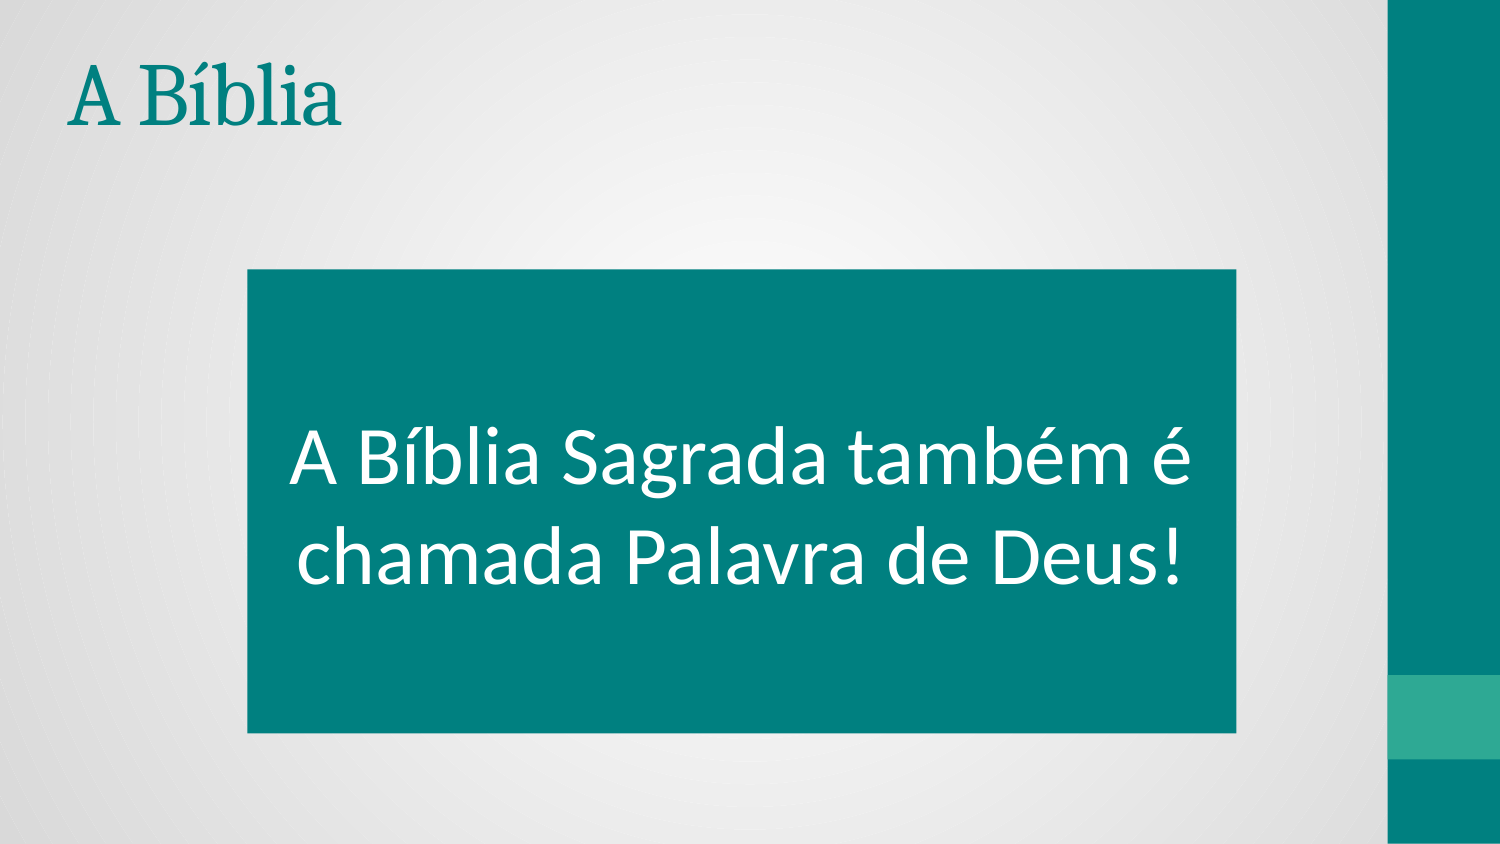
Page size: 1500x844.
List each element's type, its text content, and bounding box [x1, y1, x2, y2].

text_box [246, 269, 1237, 734]
title A Bíblia [59, 27, 1439, 151]
